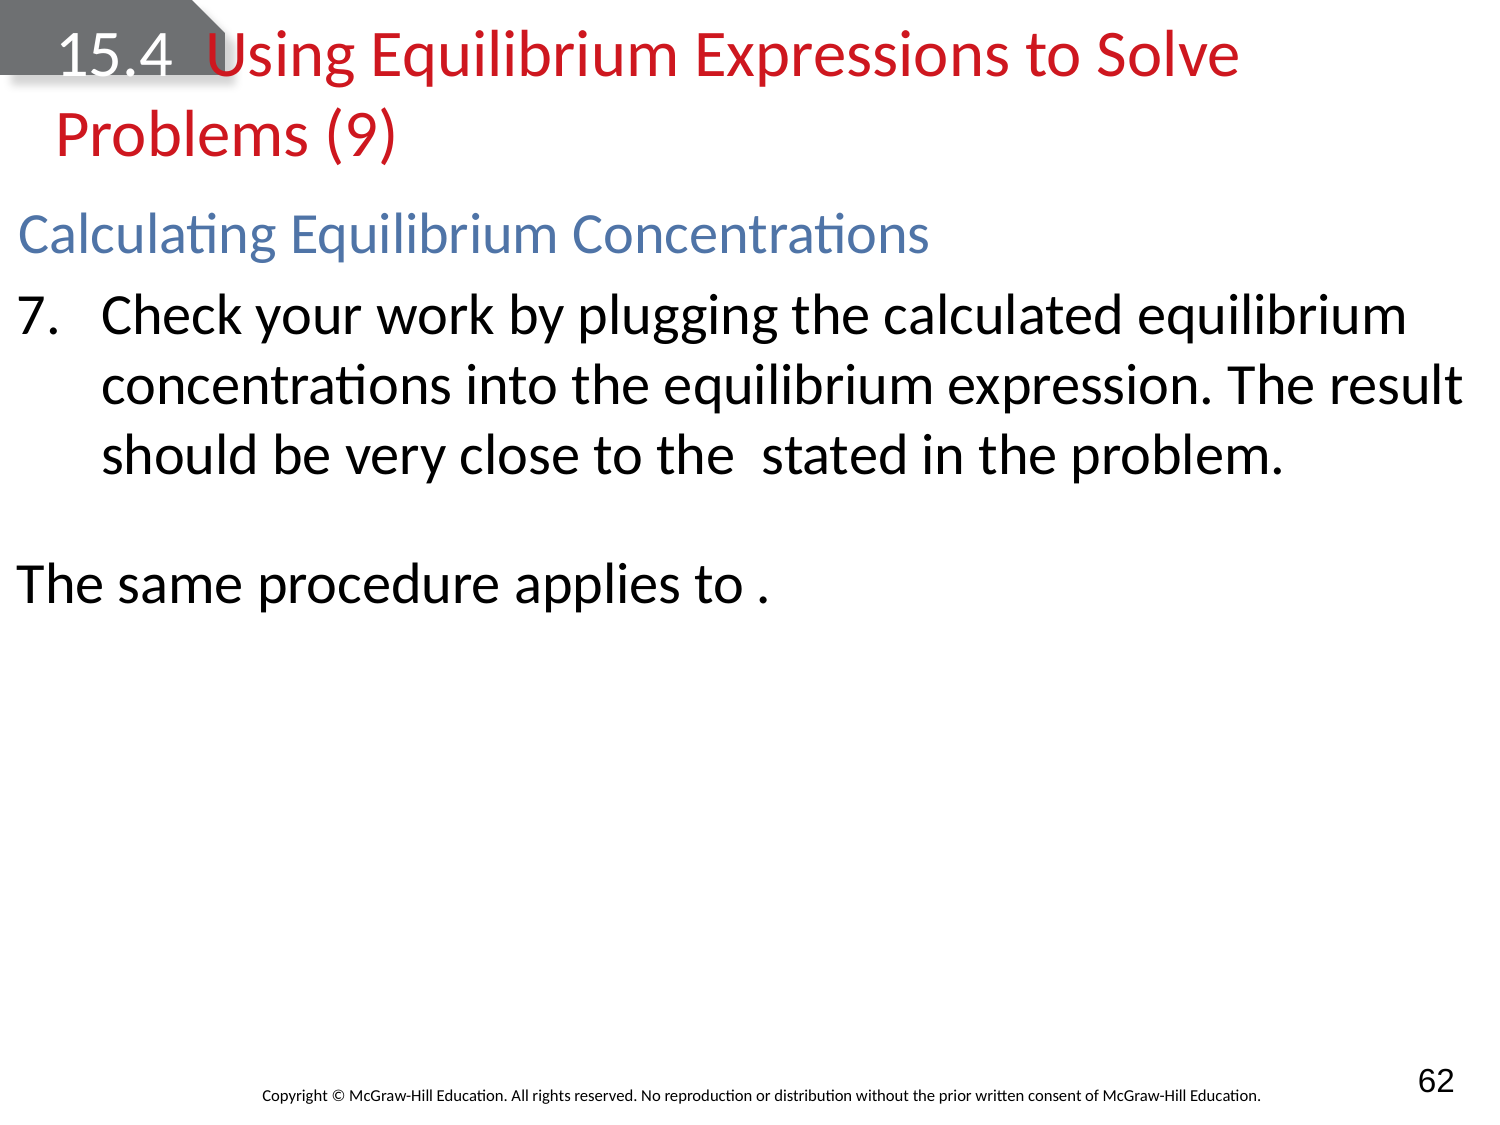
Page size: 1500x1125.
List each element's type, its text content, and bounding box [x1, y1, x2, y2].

list Calculating Equilibrium Concentrations [3, 187, 1500, 288]
title 15.4 Using Equilibrium Expressions to Solve Problems (9) [3, 2, 1488, 100]
